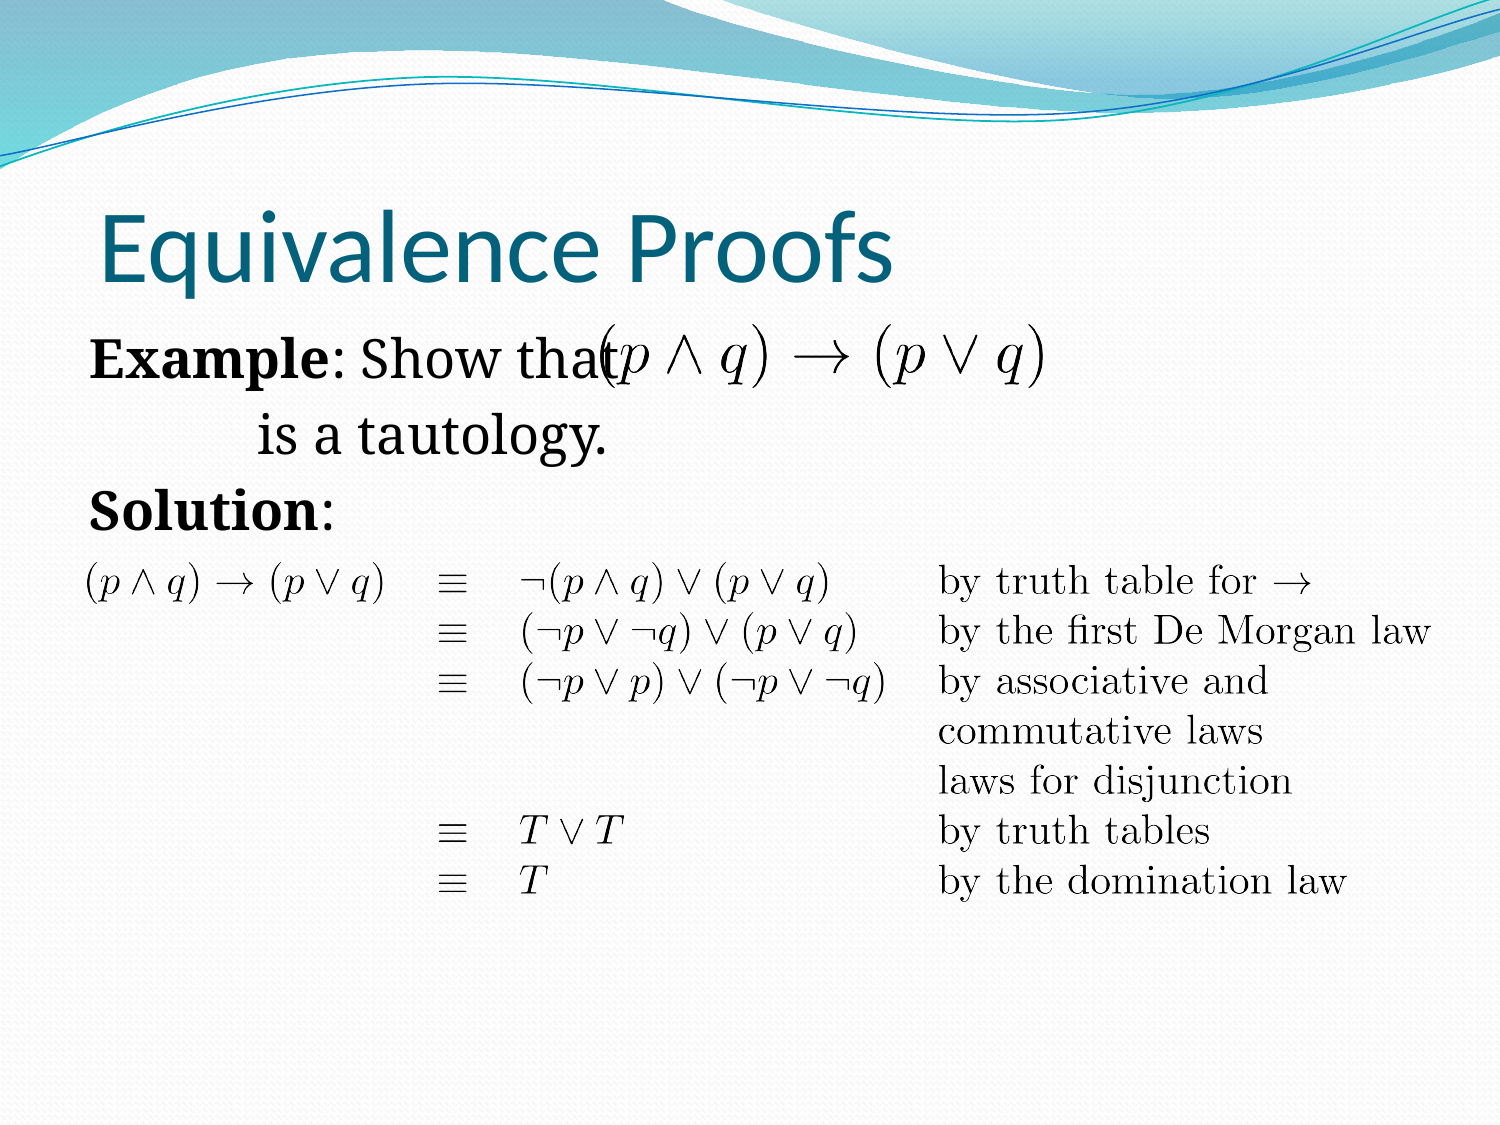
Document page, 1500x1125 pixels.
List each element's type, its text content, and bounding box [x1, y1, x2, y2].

title Equivalence Proofs [75, 115, 1425, 303]
picture [87, 562, 1431, 902]
picture [599, 324, 1044, 388]
list Example: Show that is a tautology. Solution: [75, 317, 1425, 1038]
